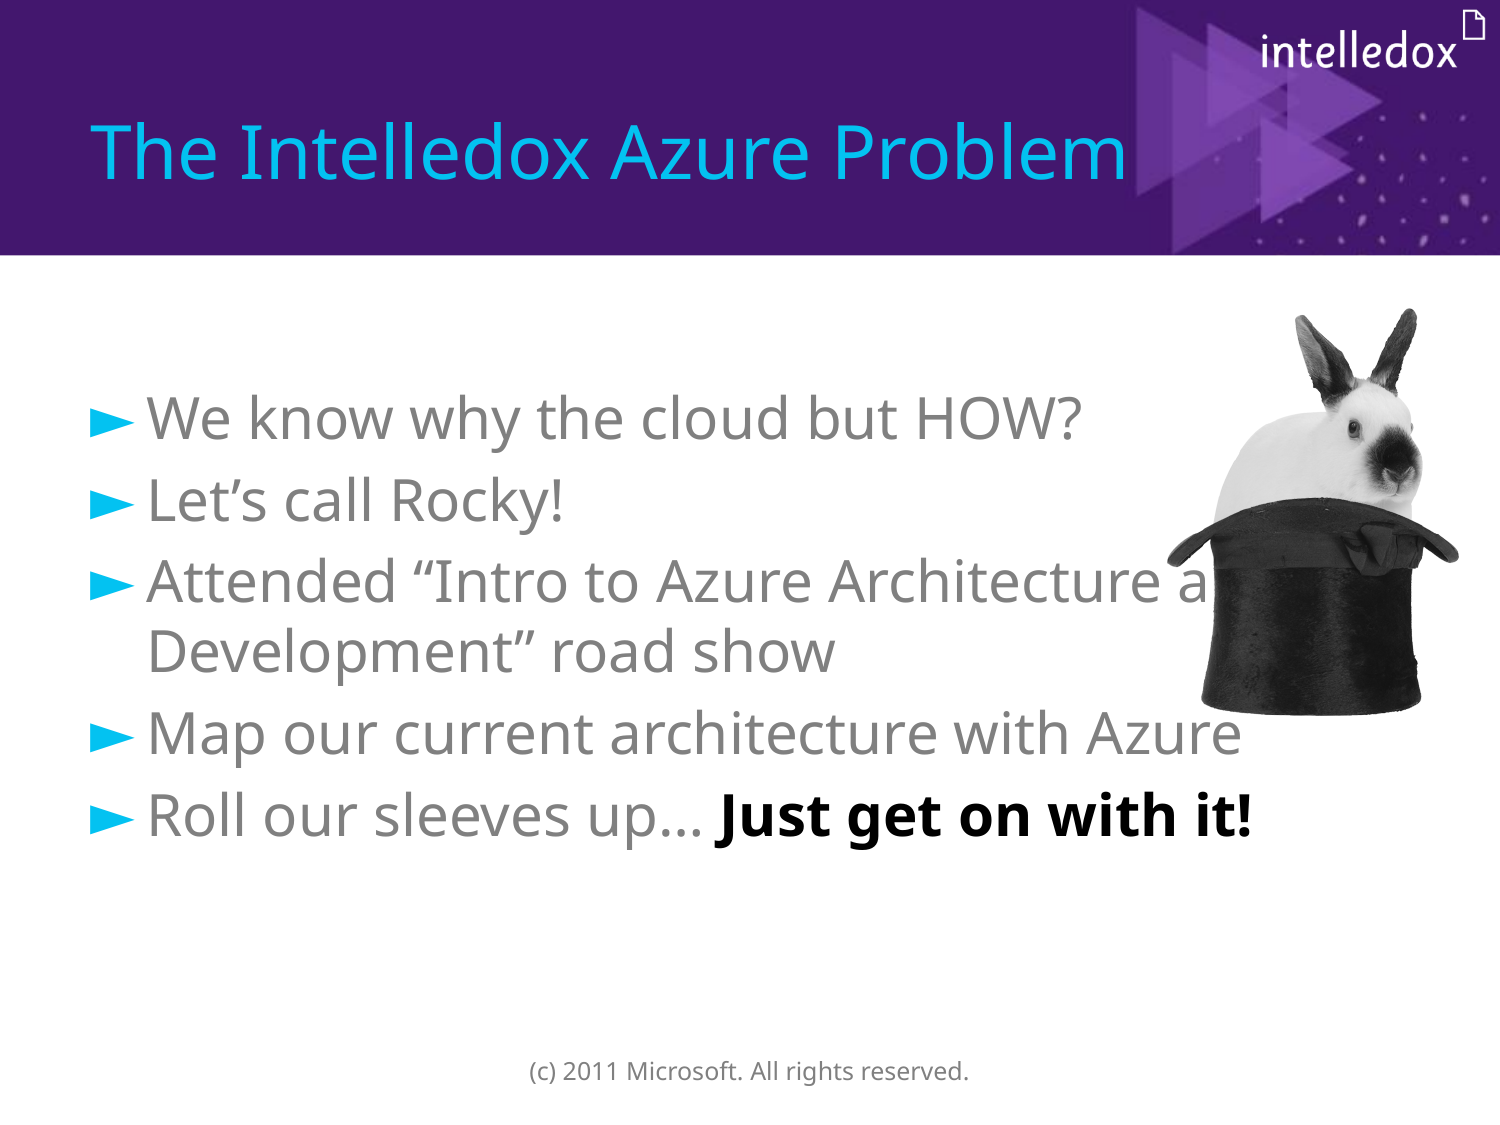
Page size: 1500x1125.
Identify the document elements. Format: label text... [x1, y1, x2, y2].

footer (c) 2011 Microsoft. All rights reserved. [512, 1042, 988, 1103]
picture [0, 0, 1500, 255]
title The Intelledox Azure Problem [75, 56, 1425, 244]
list We know why the cloud but HOW? Let’s call Rocky! Attended “Intro to Azure Architecture and Development” road show Map our current architecture with Azure Roll our sleeves up… Just get on with it! [75, 373, 1425, 1005]
picture [1167, 278, 1459, 717]
